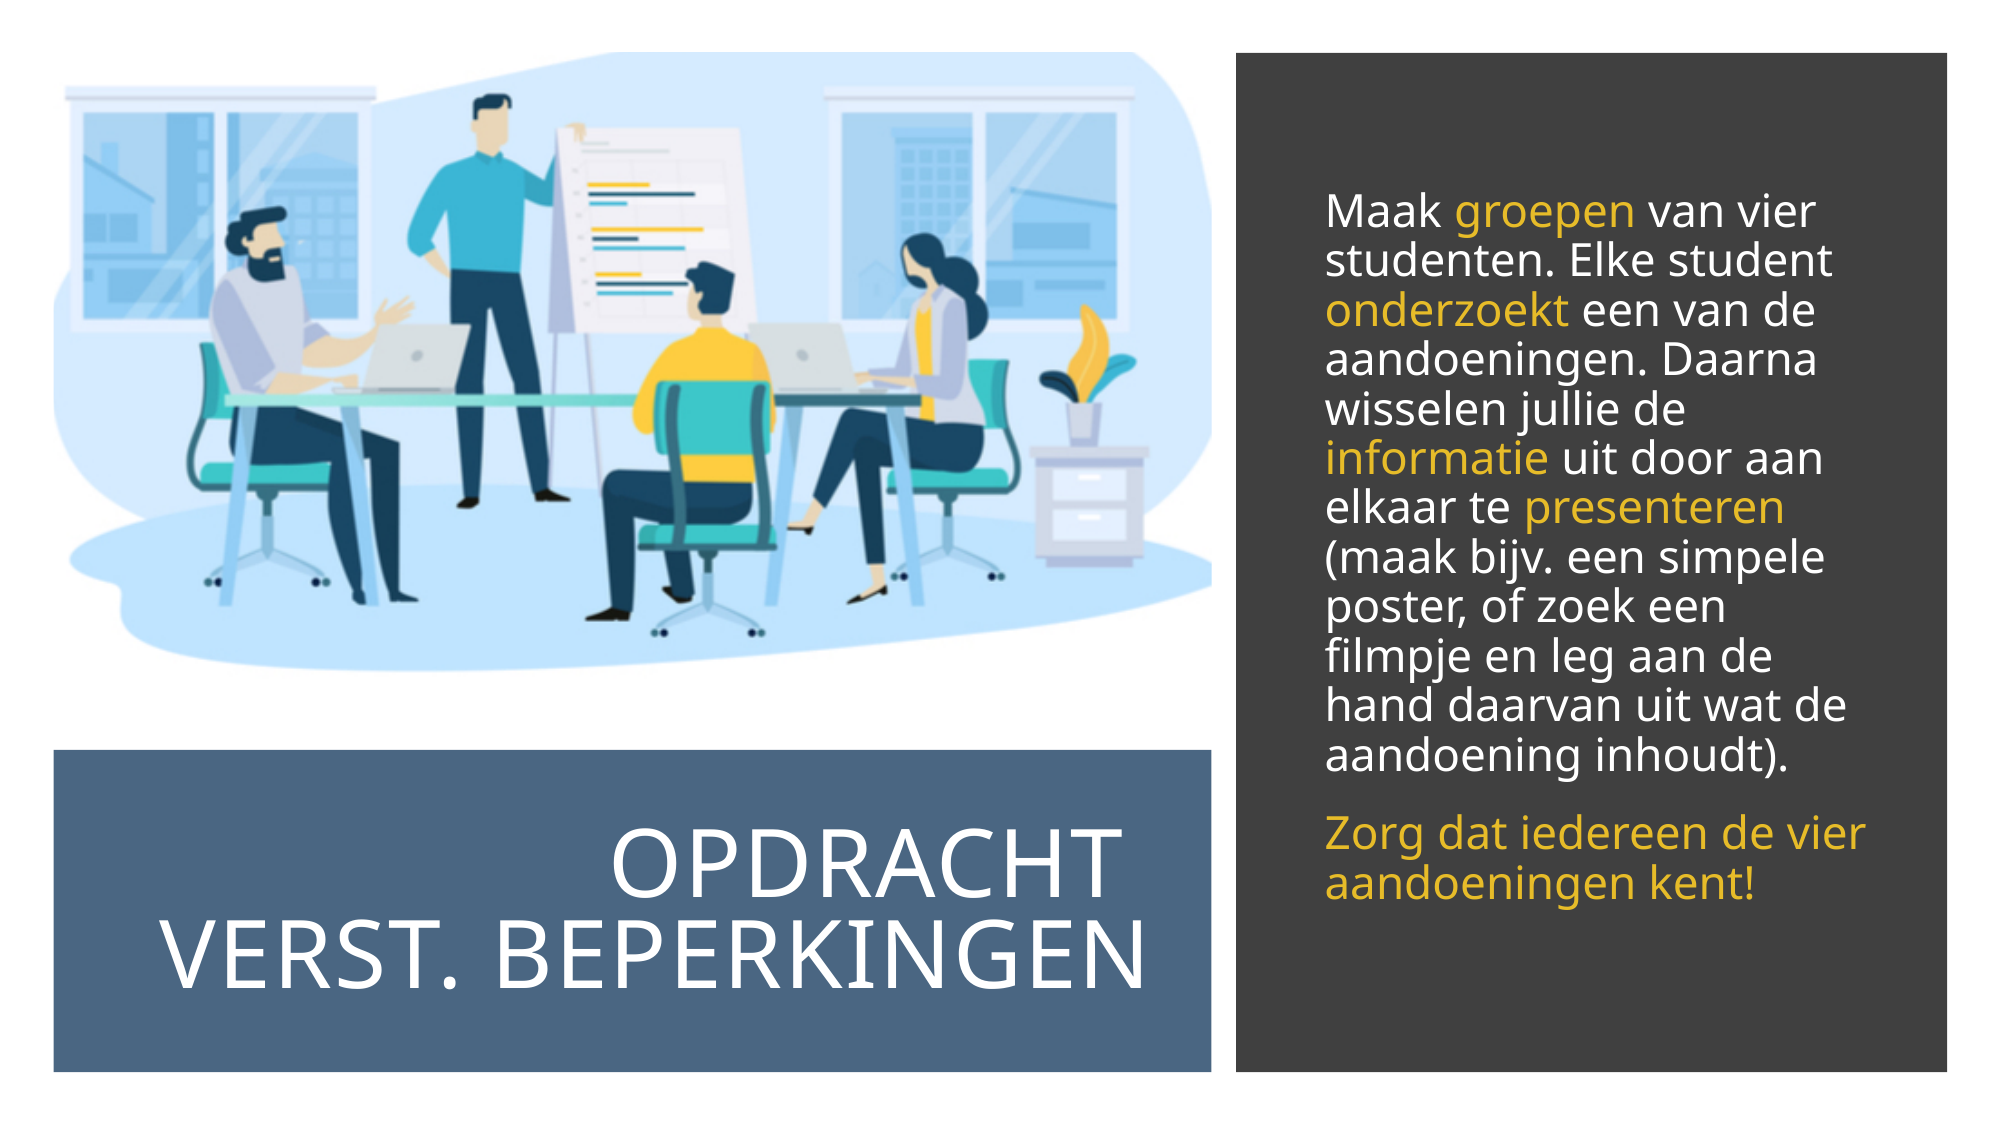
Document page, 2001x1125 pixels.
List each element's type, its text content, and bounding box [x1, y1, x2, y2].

text_box [52, 749, 1213, 1073]
picture [53, 52, 1212, 727]
text_box [1235, 51, 1948, 1074]
title Opdracht Verst. beperkingen [85, 782, 1168, 1049]
list Maak groepen van vier studenten. Elke student onderzoekt een van de aandoeningen. Daarna wisselen jullie de informatie uit door aan elkaar te presenteren (maak bijv. een simpele poster, of zoek een filmpje en leg aan de hand daarvan uit wat de aandoening inhoudt). Zorg dat iedereen de vier aandoeningen kent! [1317, 150, 1879, 947]
